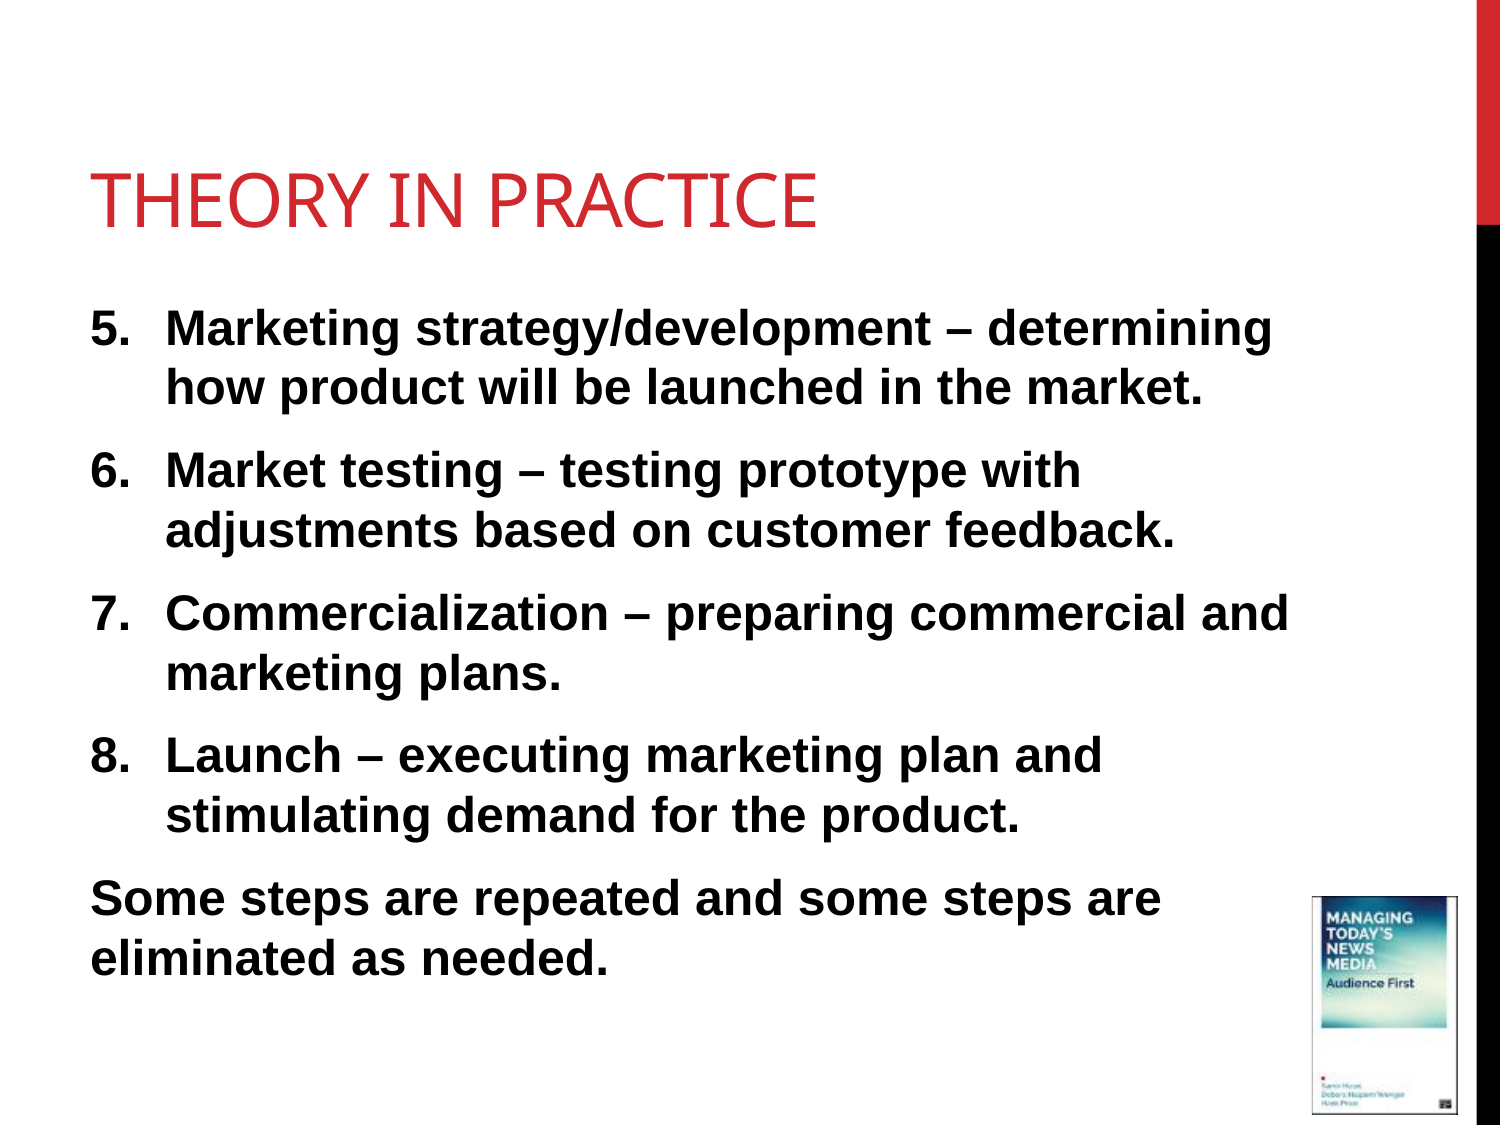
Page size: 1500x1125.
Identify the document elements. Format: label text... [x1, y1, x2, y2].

picture [1311, 896, 1458, 1115]
title Theory in practice [75, 25, 1025, 250]
list Marketing strategy/development – determining how product will be launched in the market. Market testing – testing prototype with adjustments based on customer feedback. Commercialization – preparing commercial and marketing plans. Launch – executing marketing plan and stimulating demand for the product. Some steps are repeated and some steps are eliminated as needed. [75, 287, 1325, 1005]
